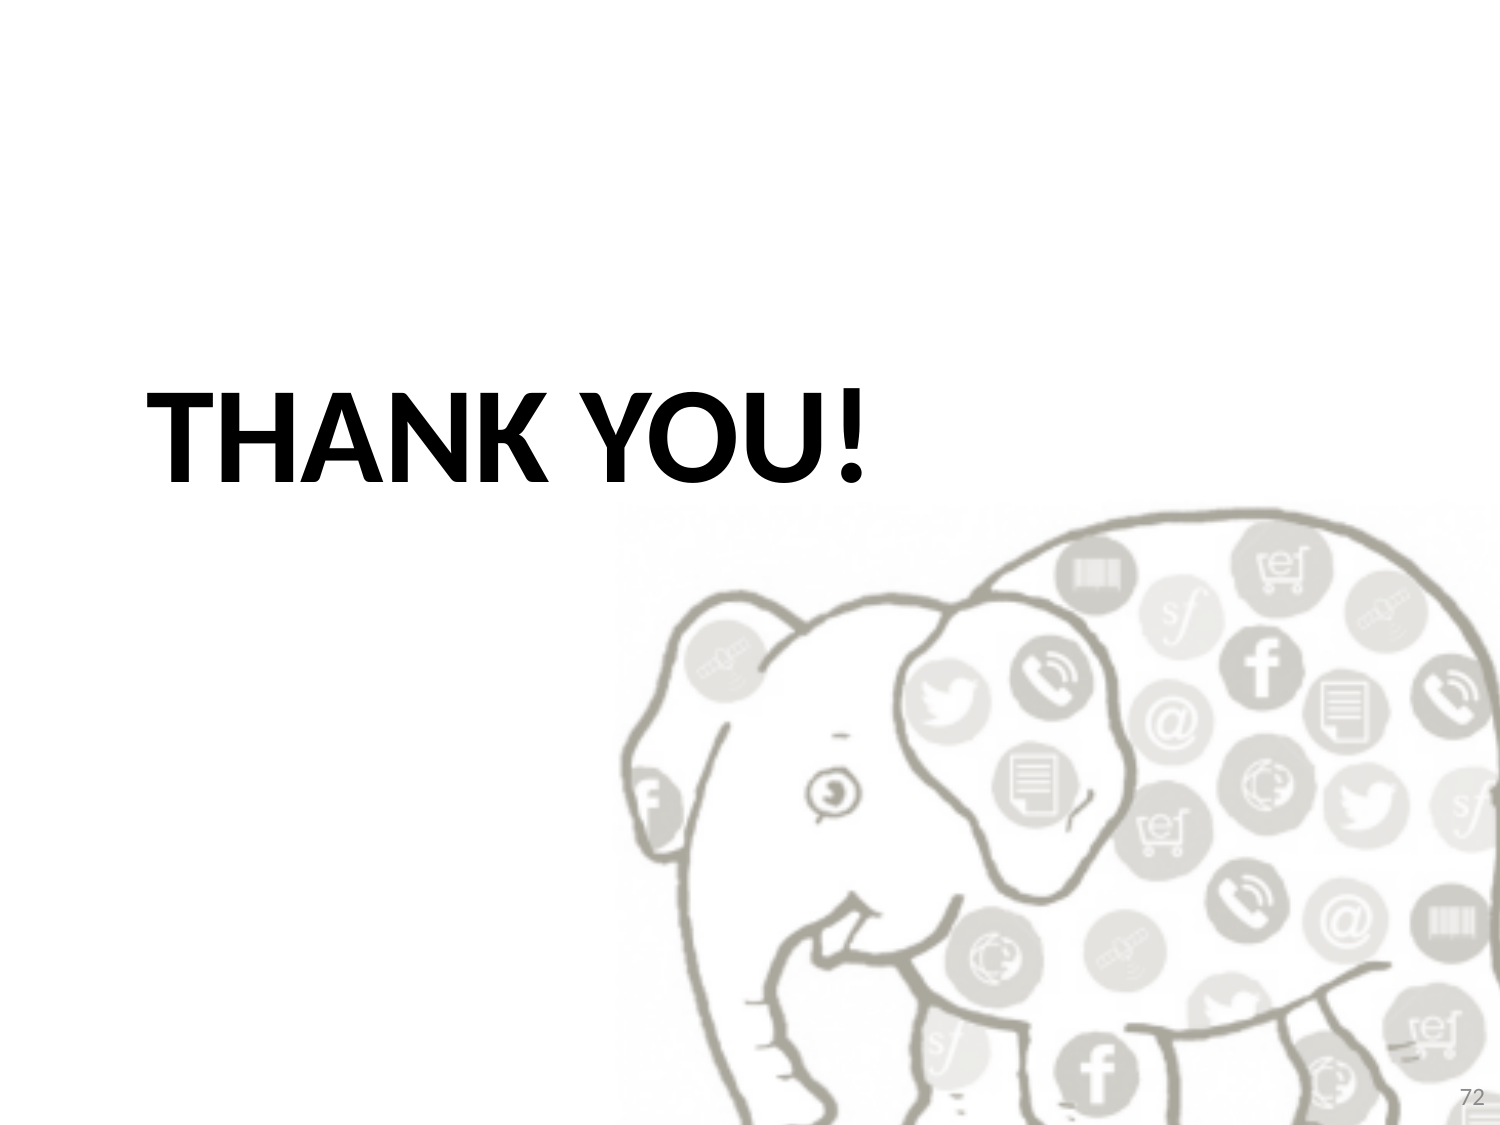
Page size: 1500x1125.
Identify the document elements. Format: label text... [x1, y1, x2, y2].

slide_number 72 [1388, 1058, 1500, 1125]
text_box THANK YOU! [131, 337, 890, 518]
